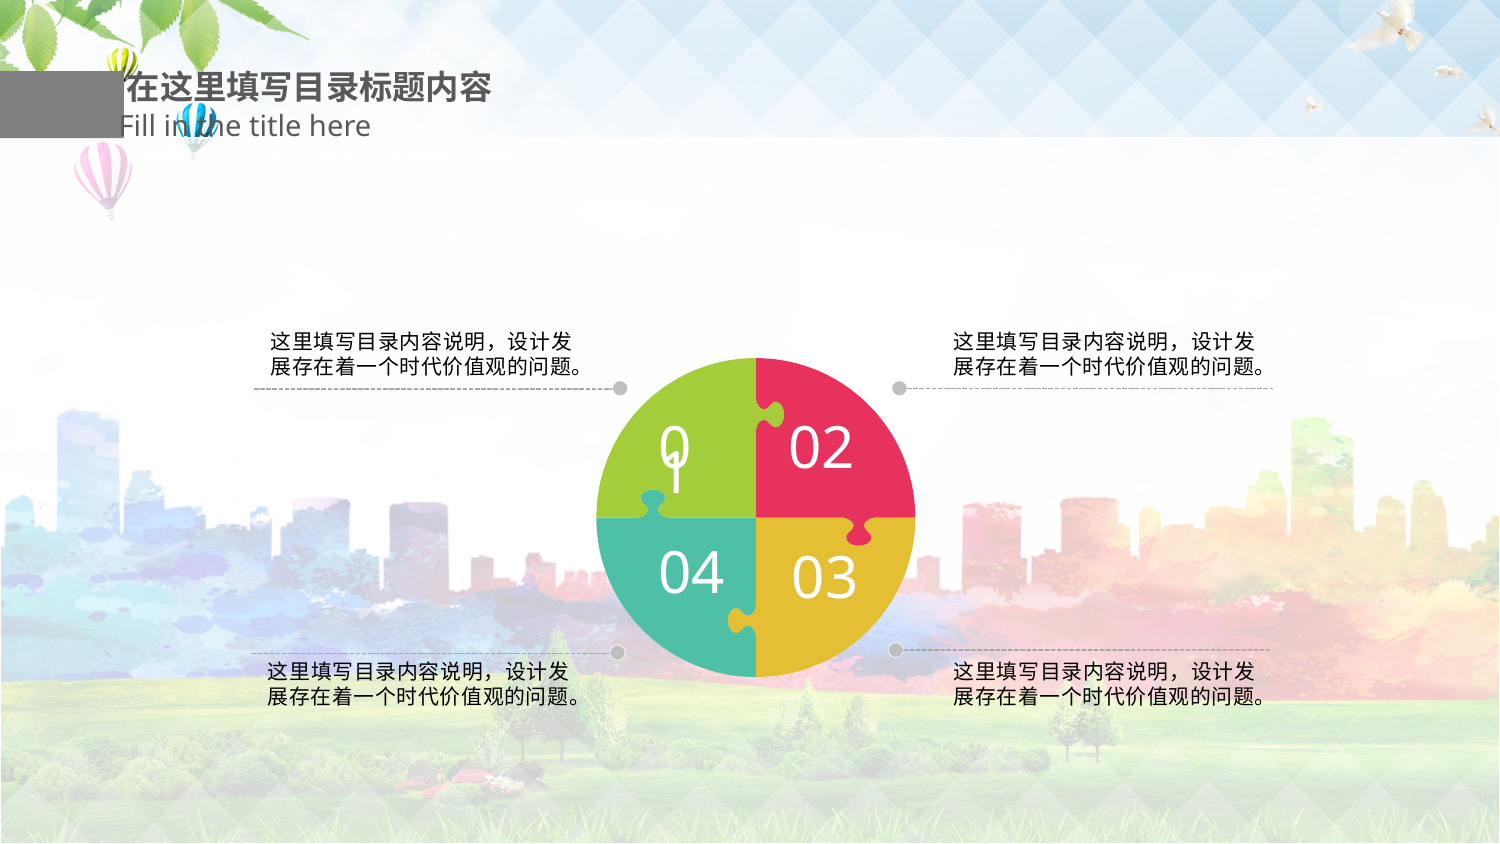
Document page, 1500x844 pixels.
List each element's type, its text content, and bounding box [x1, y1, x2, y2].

text_box 03 [777, 577, 878, 618]
text_box [888, 642, 904, 658]
text_box 02 [773, 447, 878, 488]
text_box 这里填写目录内容说明，设计发展存在着一个时代价值观的问题。 [938, 321, 1270, 387]
text_box [612, 380, 628, 396]
text_box [609, 645, 626, 661]
text_box [596, 358, 784, 518]
text_box [596, 513, 756, 678]
text_box 这里填写目录内容说明，设计发展存在着一个时代价值观的问题。 [938, 659, 1270, 717]
picture [0, 0, 1500, 137]
text_box [728, 518, 916, 677]
text_box [756, 358, 916, 546]
text_box [891, 380, 908, 396]
text_box [0, 70, 112, 139]
text_box 这里填写目录内容说明，设计发展存在着一个时代价值观的问题。 [255, 321, 587, 387]
text_box 04 [643, 573, 750, 613]
text_box 01 [643, 447, 733, 513]
text_box 在这里填写目录标题内容 [112, 59, 538, 114]
text_box 这里填写目录内容说明，设计发展存在着一个时代价值观的问题。 [253, 665, 584, 717]
text_box Fill in the title here [103, 99, 387, 150]
